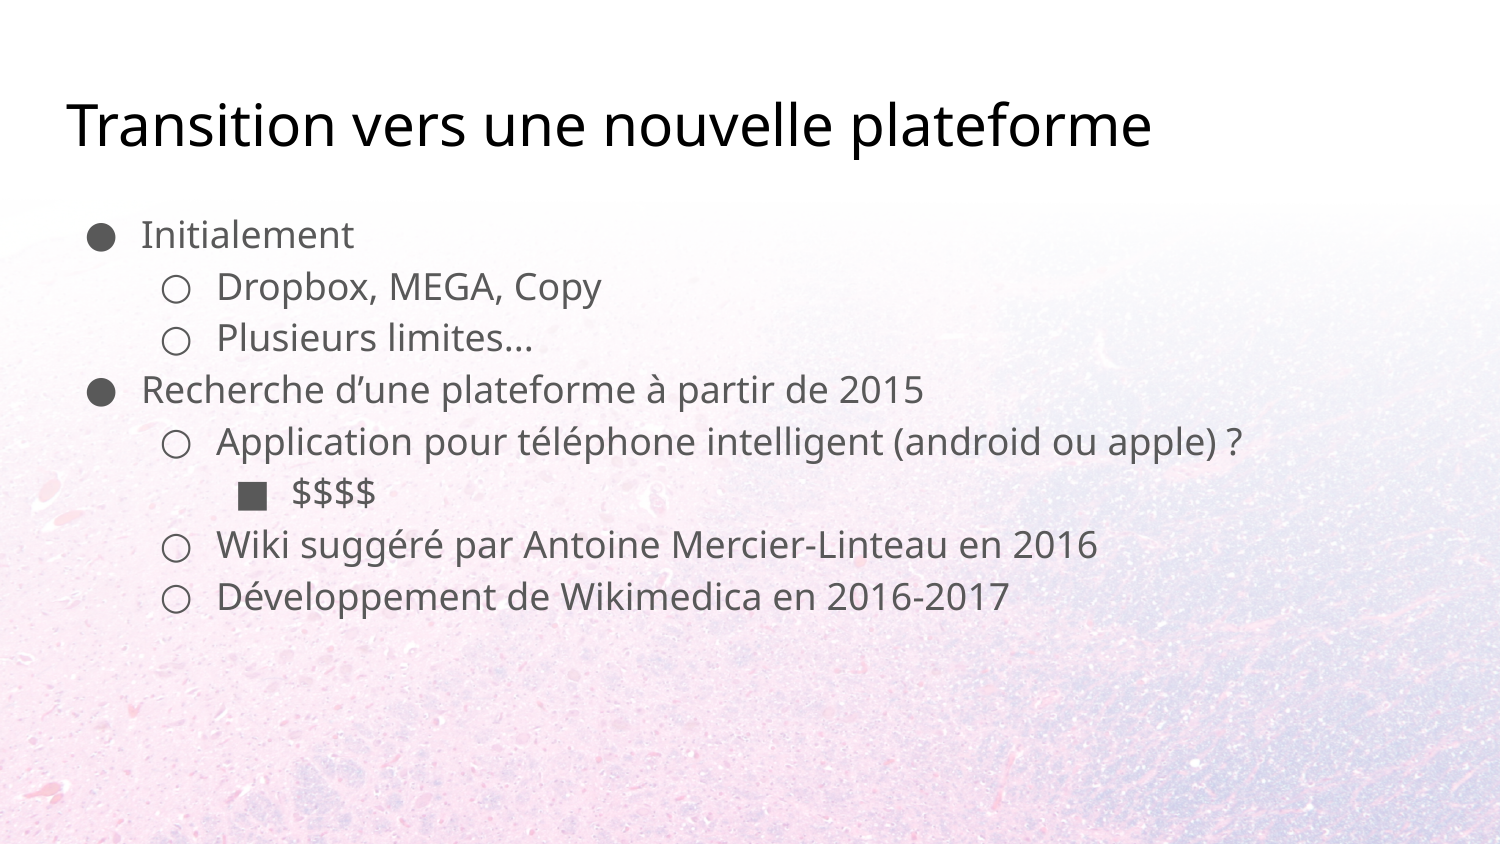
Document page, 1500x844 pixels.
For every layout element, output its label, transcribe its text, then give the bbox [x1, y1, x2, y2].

title Transition vers une nouvelle plateforme [51, 72, 1449, 167]
list Initialement Dropbox, MEGA, Copy Plusieurs limites... Recherche d’une plateforme à partir de 2015 Application pour téléphone intelligent (android ou apple) ? $$$$ Wiki suggéré par Antoine Mercier-Linteau en 2016 Développement de Wikimedica en 2016-2017 [51, 189, 1449, 750]
picture [0, 0, 1500, 844]
